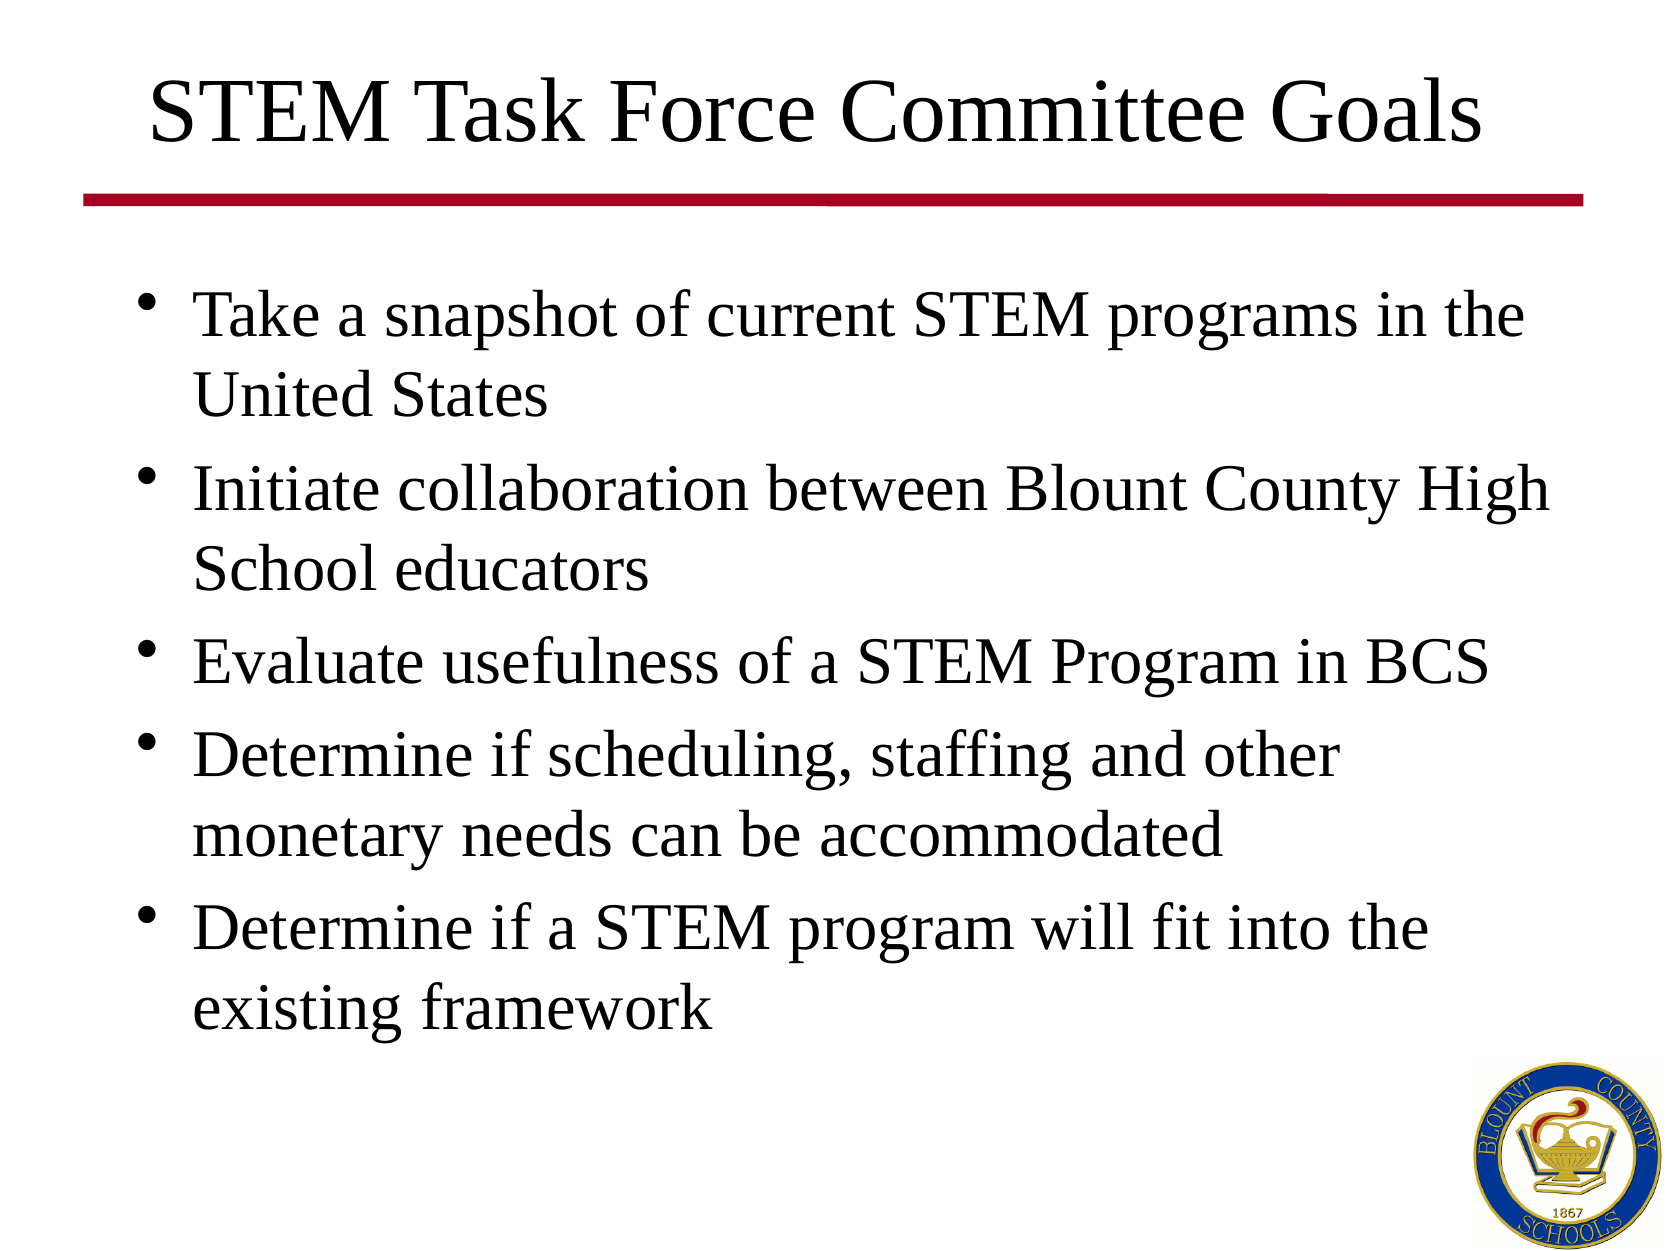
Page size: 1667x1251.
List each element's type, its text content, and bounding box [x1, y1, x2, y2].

picture [1470, 1059, 1663, 1250]
list Take a snapshot of current STEM programs in the United States Initiate collaboration between Blount County High School educators Evaluate usefulness of a STEM Program in BCS Determine if scheduling, staffing and other monetary needs can be accommodated Determine if a STEM program will fit into the existing framework [120, 262, 1584, 1213]
title STEM Task Force Committee Goals [108, 0, 1526, 209]
